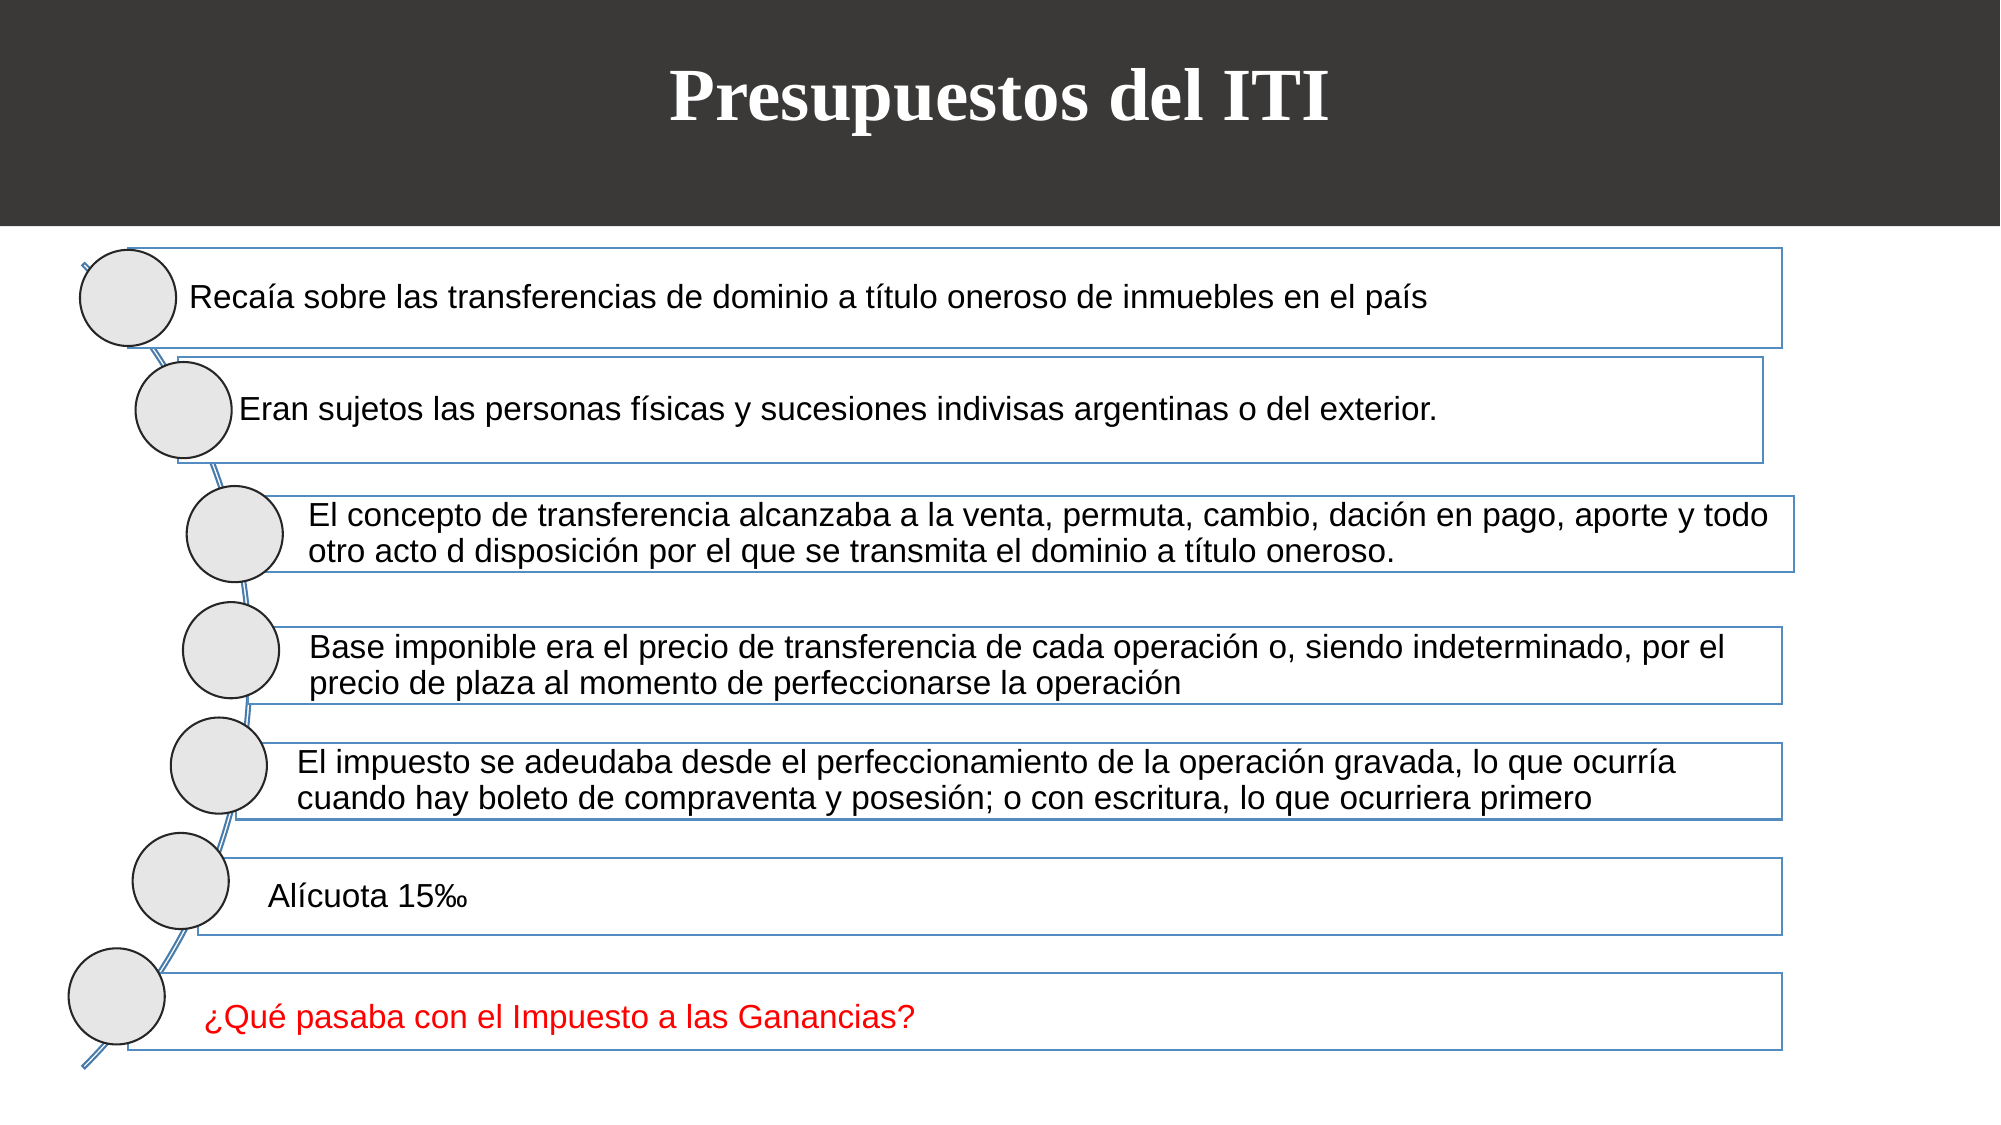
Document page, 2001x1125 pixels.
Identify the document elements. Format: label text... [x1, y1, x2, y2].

text_box Presupuestos del ITI [0, 0, 2000, 227]
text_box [68, 242, 1794, 1089]
